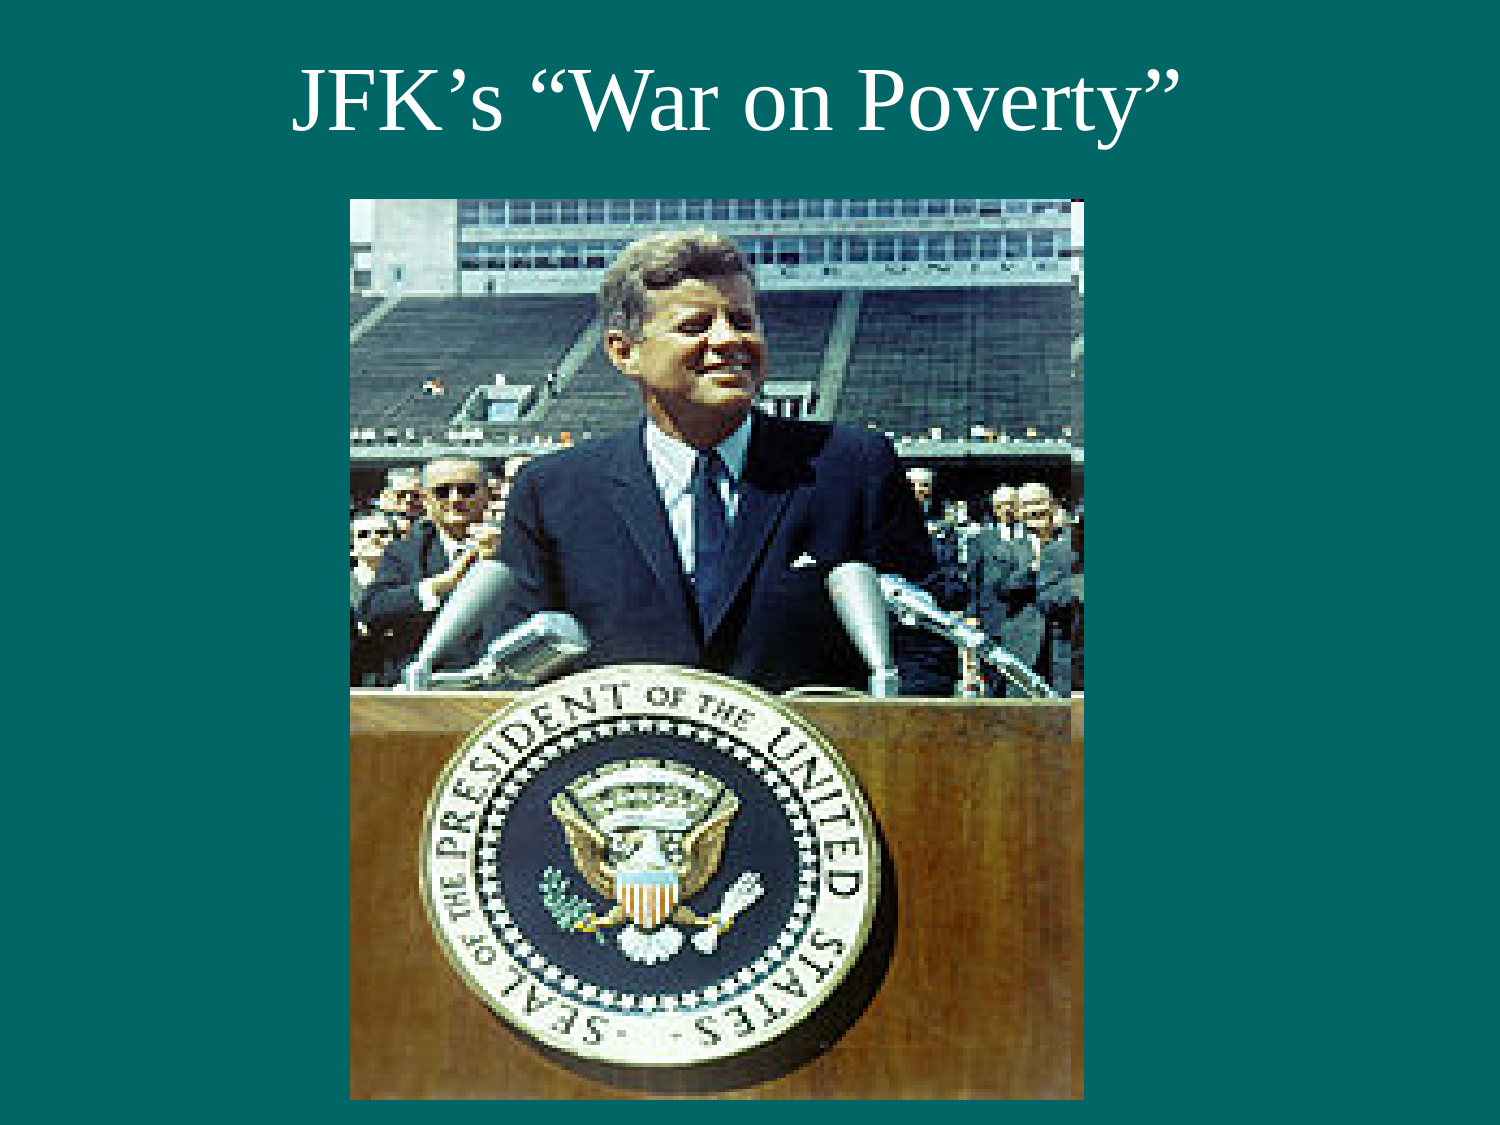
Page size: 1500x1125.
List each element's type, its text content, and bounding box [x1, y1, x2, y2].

picture [349, 199, 1084, 1101]
text_box JFK’s “War on Poverty” [99, 0, 1375, 188]
